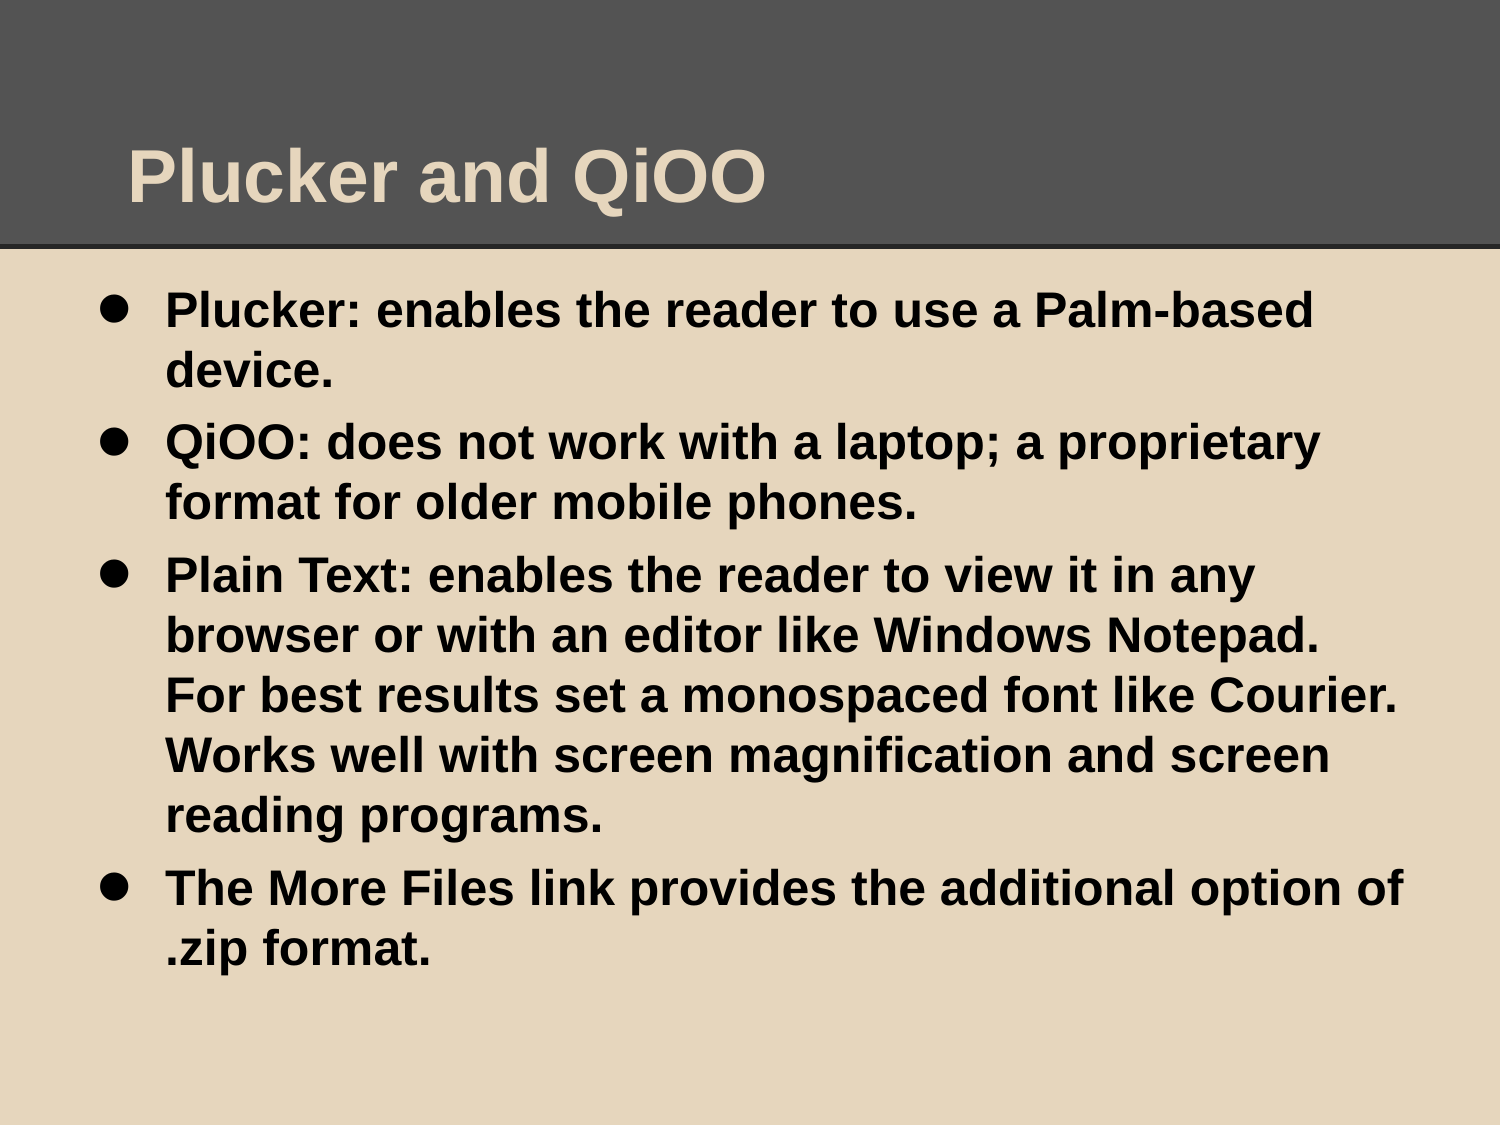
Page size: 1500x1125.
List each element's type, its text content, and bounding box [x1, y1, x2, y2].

list Plucker: enables the reader to use a Palm-based device. QiOO: does not work with a laptop; a proprietary format for older mobile phones. Plain Text: enables the reader to view it in any browser or with an editor like Windows Notepad. For best results set a monospaced font like Courier. Works well with screen magnification and screen reading programs. The More Files link provides the additional option of .zip format. [75, 262, 1425, 991]
title Plucker and QiOO [75, 14, 1425, 233]
